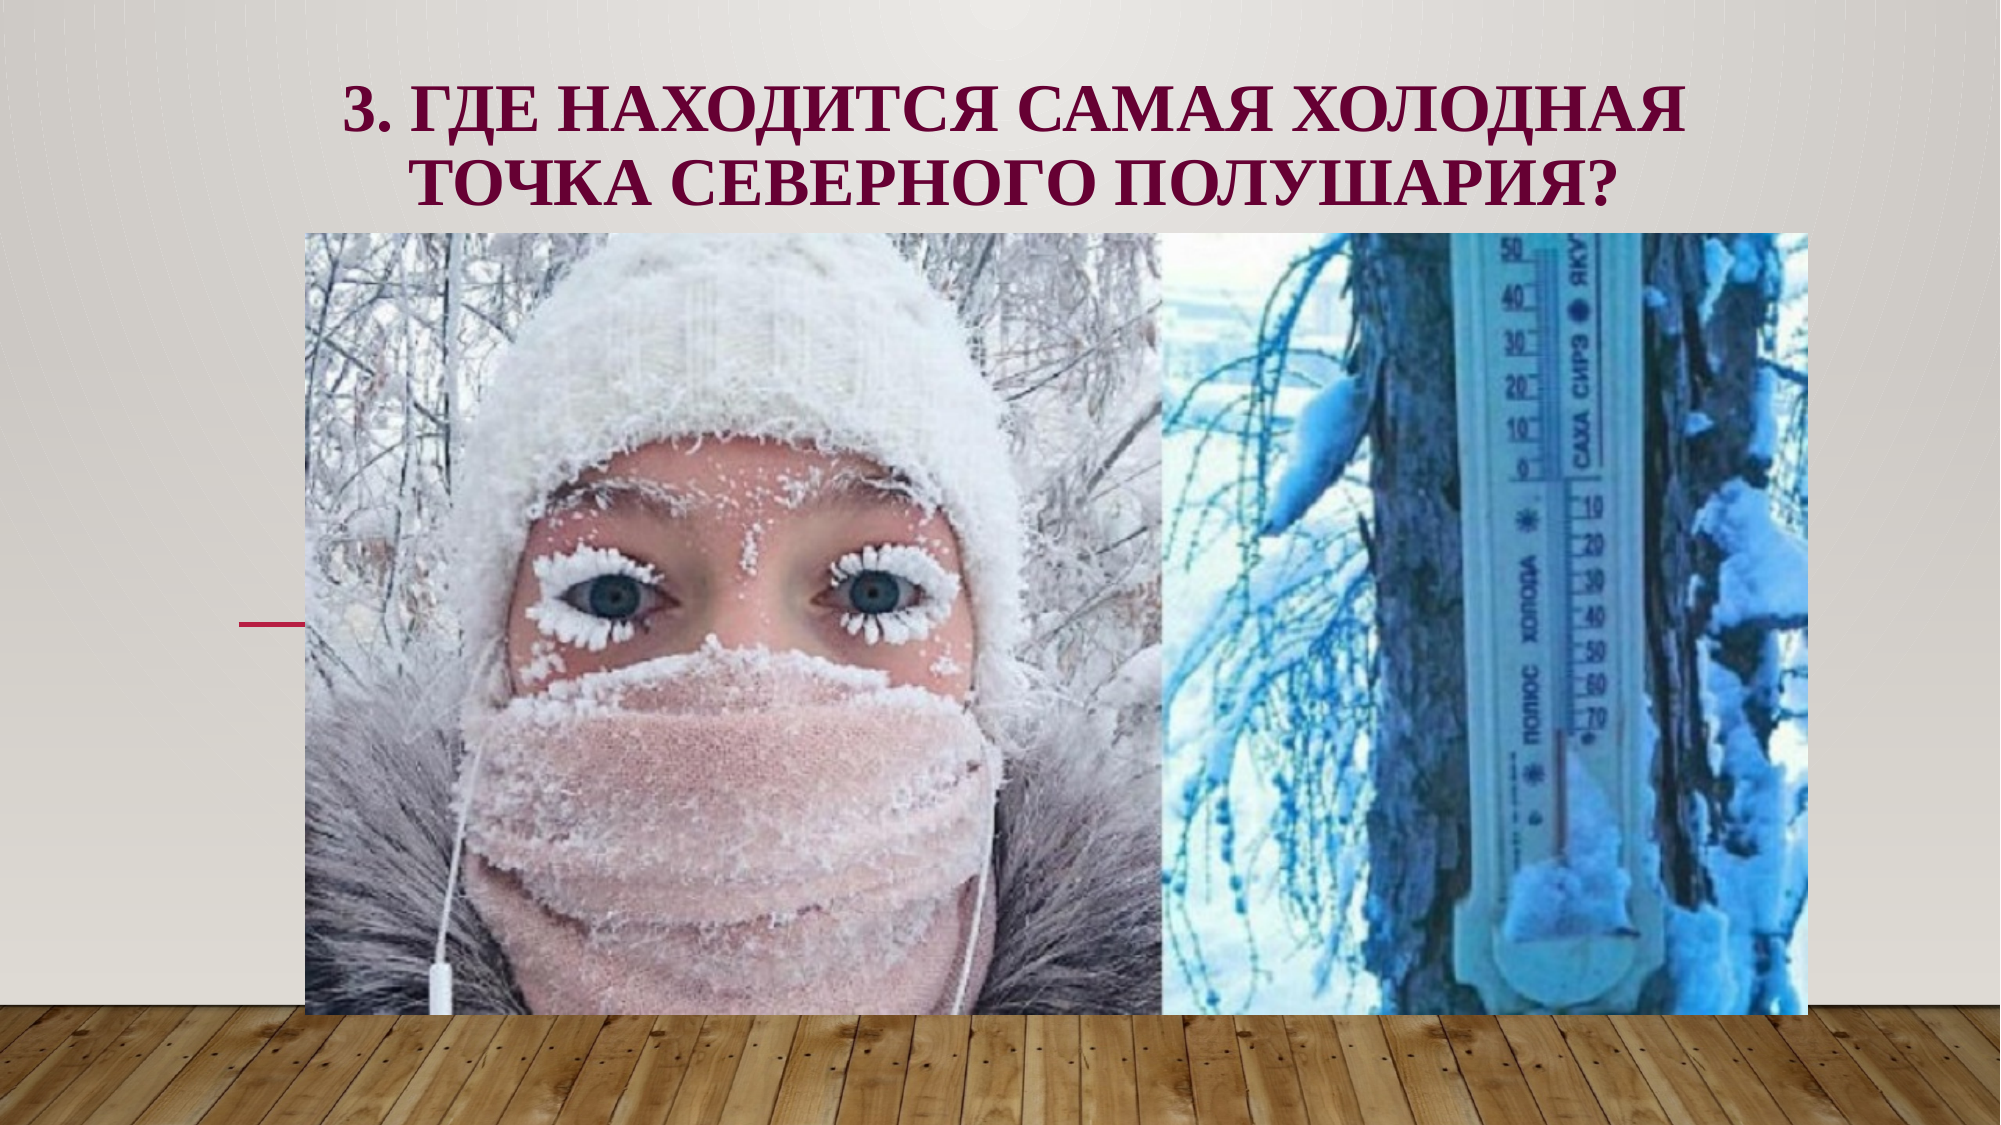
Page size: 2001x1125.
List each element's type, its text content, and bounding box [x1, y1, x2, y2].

title 3. Где находится самая холодная точка северного полушария? [305, 0, 1724, 233]
picture [0, 233, 2000, 1125]
